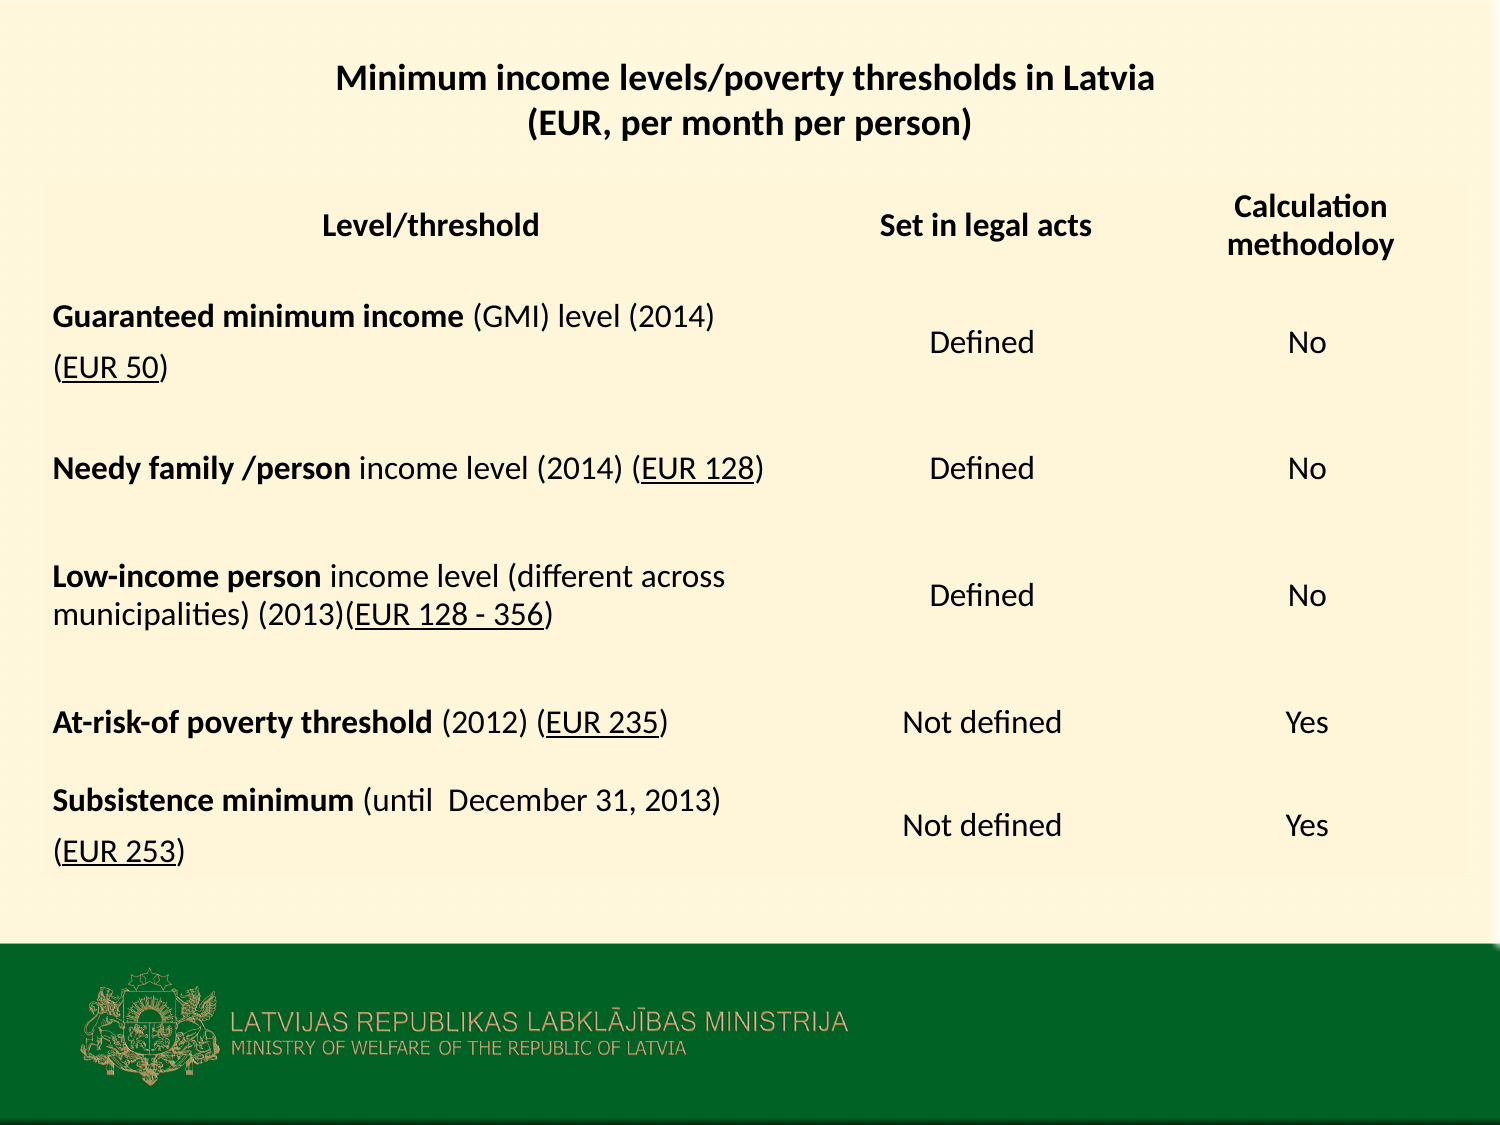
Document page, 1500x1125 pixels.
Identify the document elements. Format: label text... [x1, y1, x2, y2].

picture [0, 0, 1500, 1125]
table_cell No [1152, 521, 1470, 671]
table_cell No [1152, 418, 1470, 521]
table_header Level/threshold [41, 184, 821, 267]
table_cell Defined [821, 418, 1152, 521]
table_cell Needy family /person income level (2014) (EUR 128) [41, 418, 821, 521]
table_cell Defined [821, 267, 1152, 418]
table_cell Not defined [821, 774, 1152, 877]
table_cell At-risk-of poverty threshold (2012) (EUR 235) [41, 671, 821, 774]
table_cell Yes [1152, 671, 1470, 774]
table_cell No [1152, 267, 1470, 418]
table_cell Subsistence minimum (until December 31, 2013) (EUR 253) [41, 774, 821, 877]
table_header Set in legal acts [821, 184, 1152, 267]
table_header Calculation methodoloy [1152, 184, 1470, 267]
table_cell Defined [821, 521, 1152, 671]
table_cell Guaranteed minimum income (GMI) level (2014) (EUR 50) [41, 267, 821, 418]
title Minimum income levels/poverty thresholds in Latvia (EUR, per month per person) [75, 45, 1425, 184]
table_cell Yes [1152, 774, 1470, 877]
table_cell Not defined [821, 671, 1152, 774]
table_cell Low-income person income level (different across municipalities) (2013)(EUR 128 - 356) [41, 521, 821, 671]
